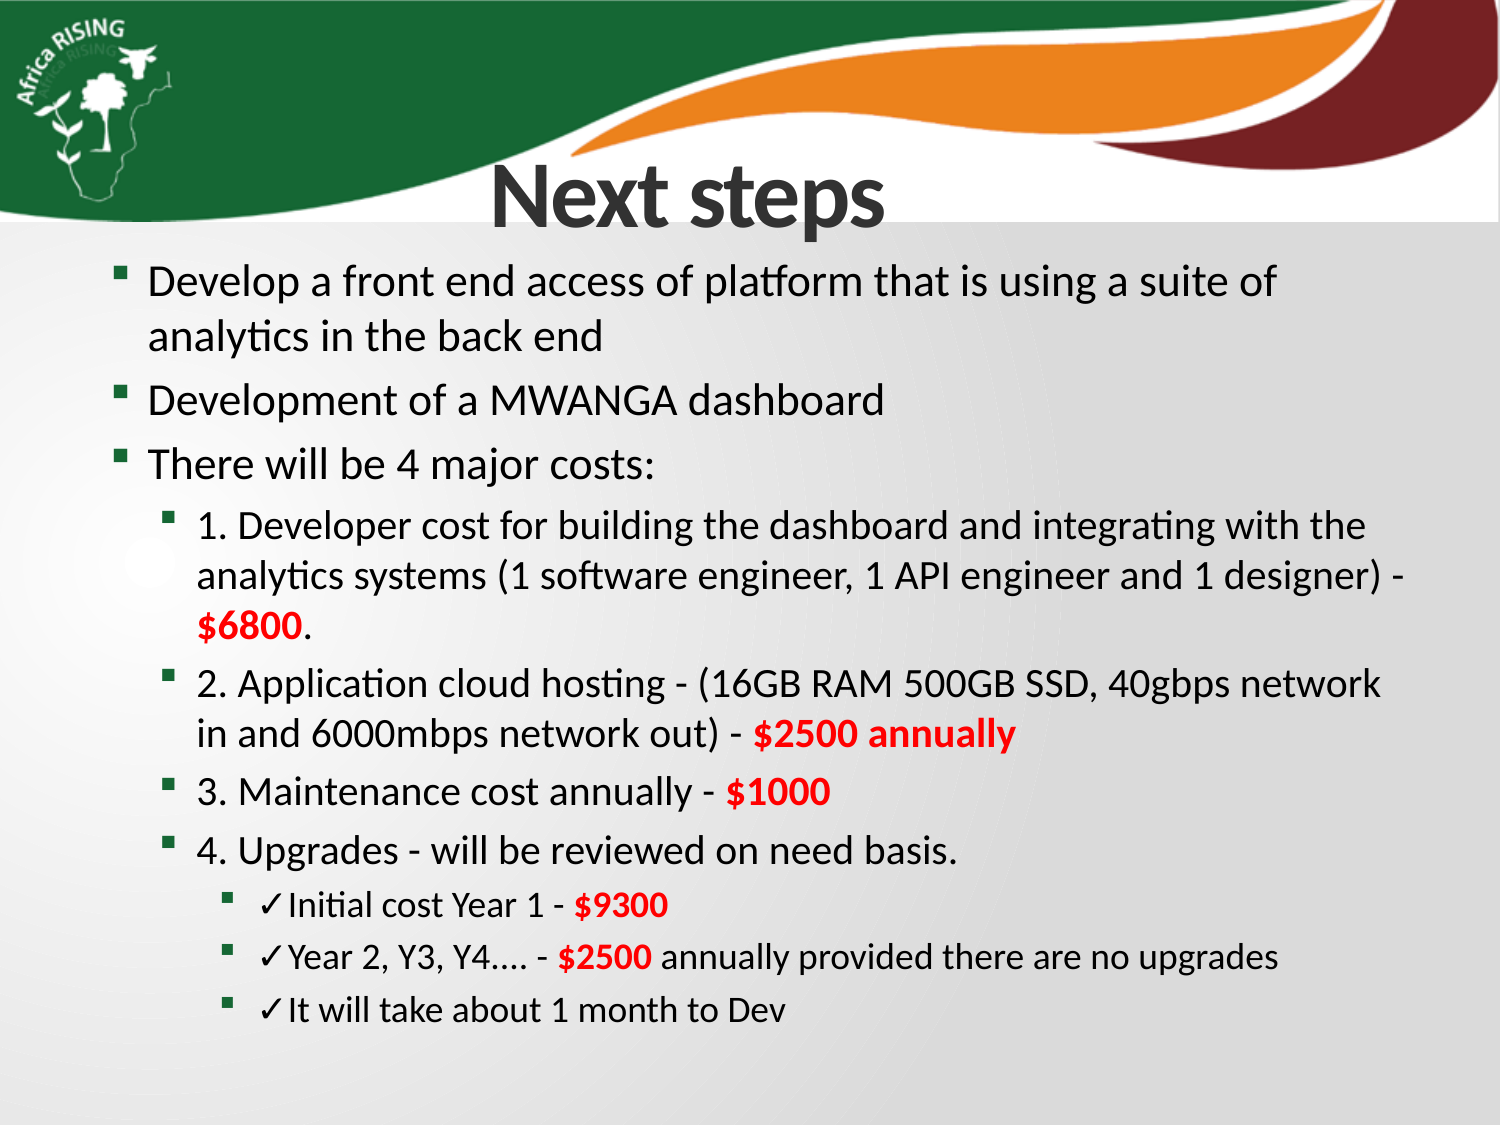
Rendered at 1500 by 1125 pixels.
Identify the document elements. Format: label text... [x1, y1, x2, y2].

picture [0, 0, 1499, 222]
title Next steps [41, 123, 1336, 273]
list Develop a front end access of platform that is using a suite of analytics in the back end Development of a MWANGA dashboard There will be 4 major costs: 1. Developer cost for building the dashboard and integrating with the analytics systems (1 software engineer, 1 API engineer and 1 designer) - $6800. 2. Application cloud hosting - (16GB RAM 500GB SSD, 40gbps network in and 6000mbps network out) - $2500 annually 3. Maintenance cost annually - $1000 4. Upgrades - will be reviewed on need basis. ✓Initial cost Year 1 - $9300 ✓Year 2, Y3, Y4.... - $2500 annually provided there are no upgrades ✓It will take about 1 month to Dev [76, 243, 1421, 1102]
